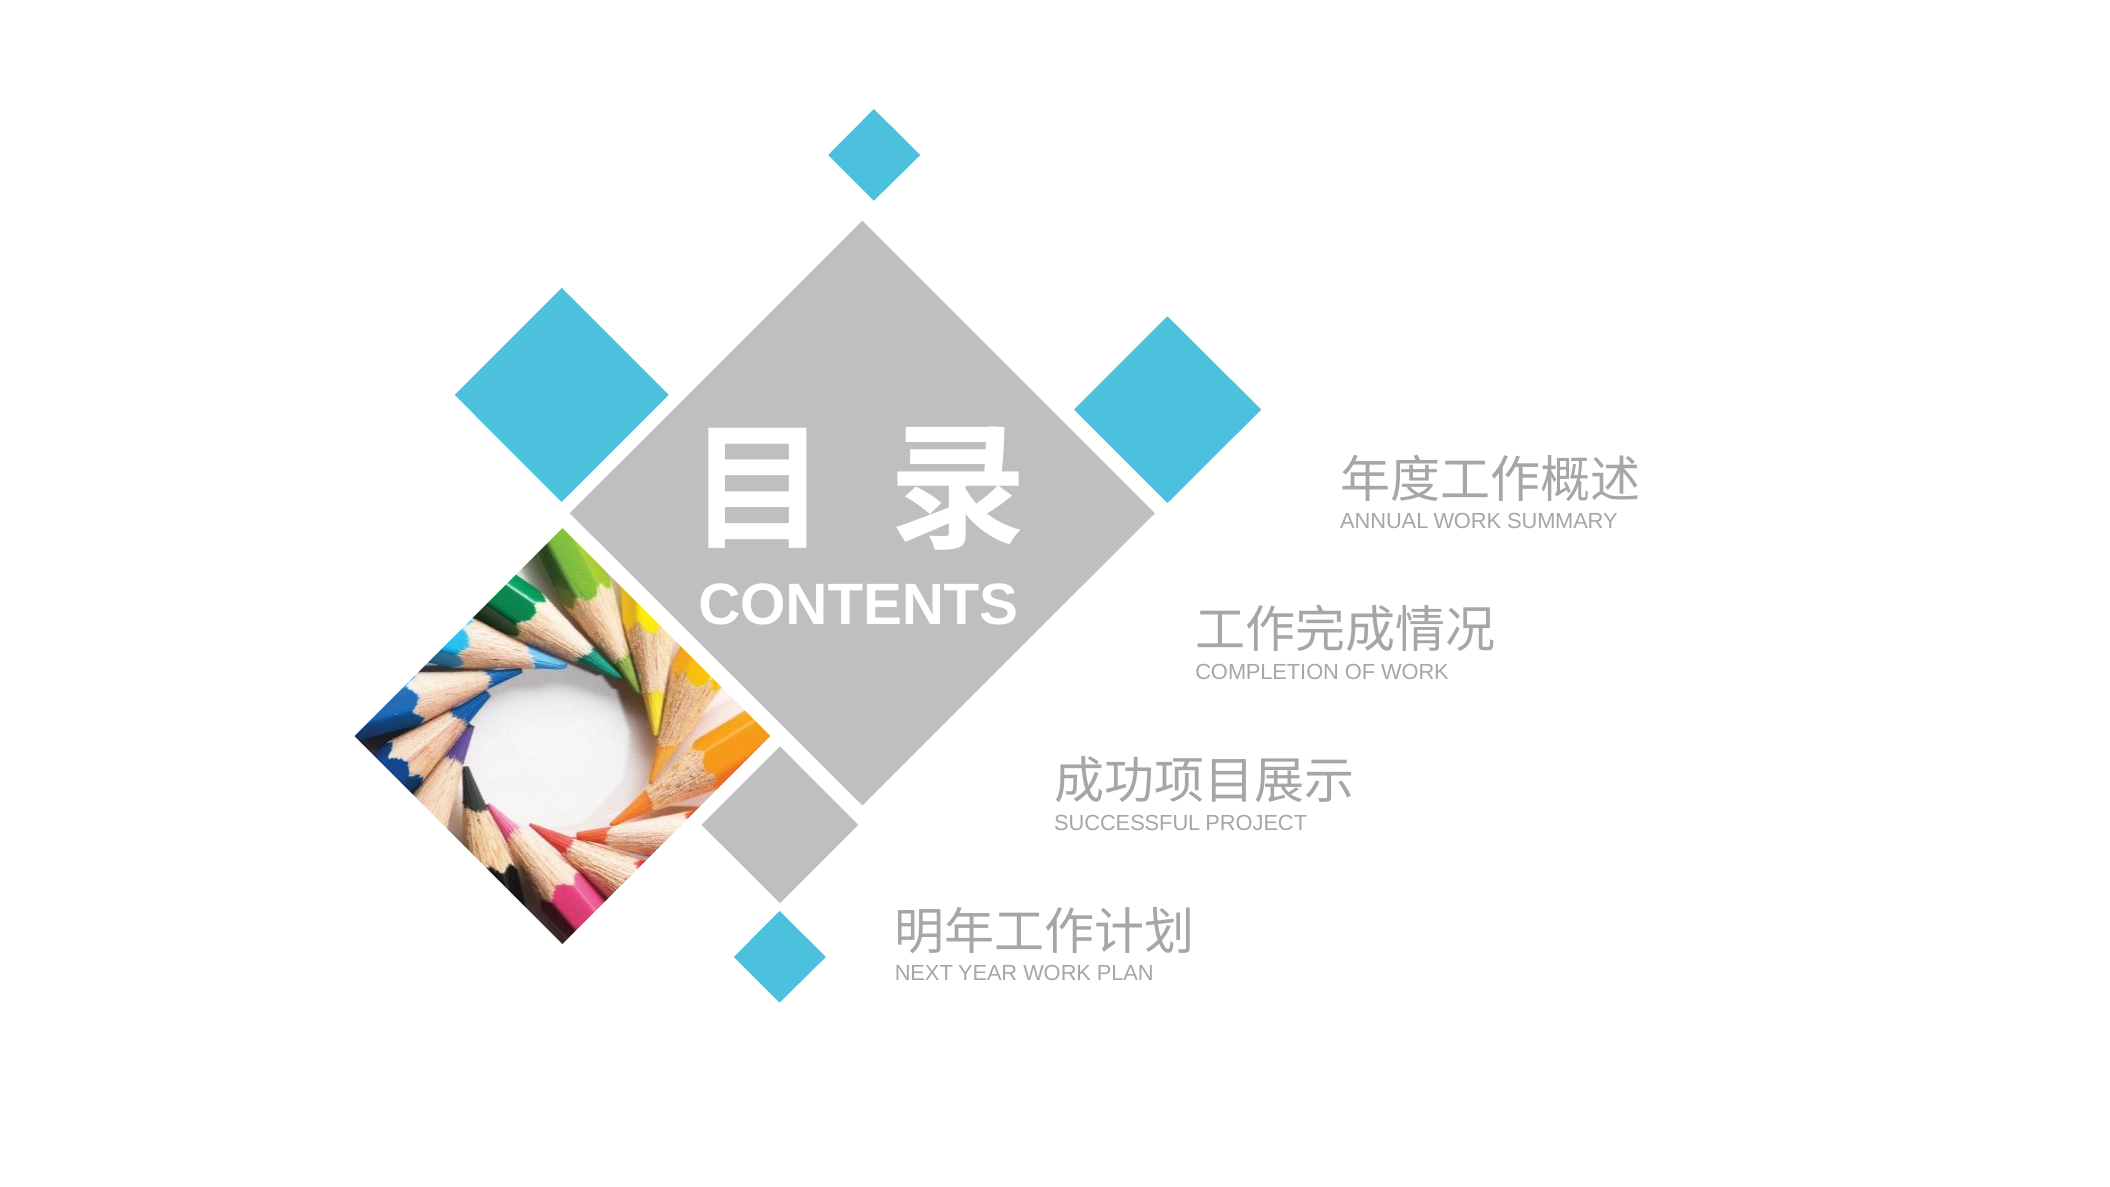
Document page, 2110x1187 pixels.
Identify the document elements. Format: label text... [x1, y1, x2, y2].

text_box CONTENTS [624, 566, 1092, 637]
text_box 工作完成情况 COMPLETION OF WORK [1195, 597, 1575, 685]
text_box [569, 461, 624, 568]
text_box 目 录 [622, 400, 1094, 566]
text_box [733, 910, 826, 1003]
text_box [701, 746, 859, 904]
text_box [693, 637, 1031, 806]
text_box [354, 528, 771, 945]
text_box 成功项目展示 SUCCESSFUL PROJECT [1054, 748, 1430, 835]
text_box [454, 287, 669, 502]
text_box 年度工作概述 ANNUAL WORK SUMMARY [1340, 447, 1720, 534]
text_box [1083, 316, 1262, 503]
text_box [683, 220, 1042, 400]
text_box 明年工作计划 NEXT YEAR WORK PLAN [894, 899, 1289, 986]
text_box [1092, 452, 1155, 577]
text_box [828, 109, 921, 201]
